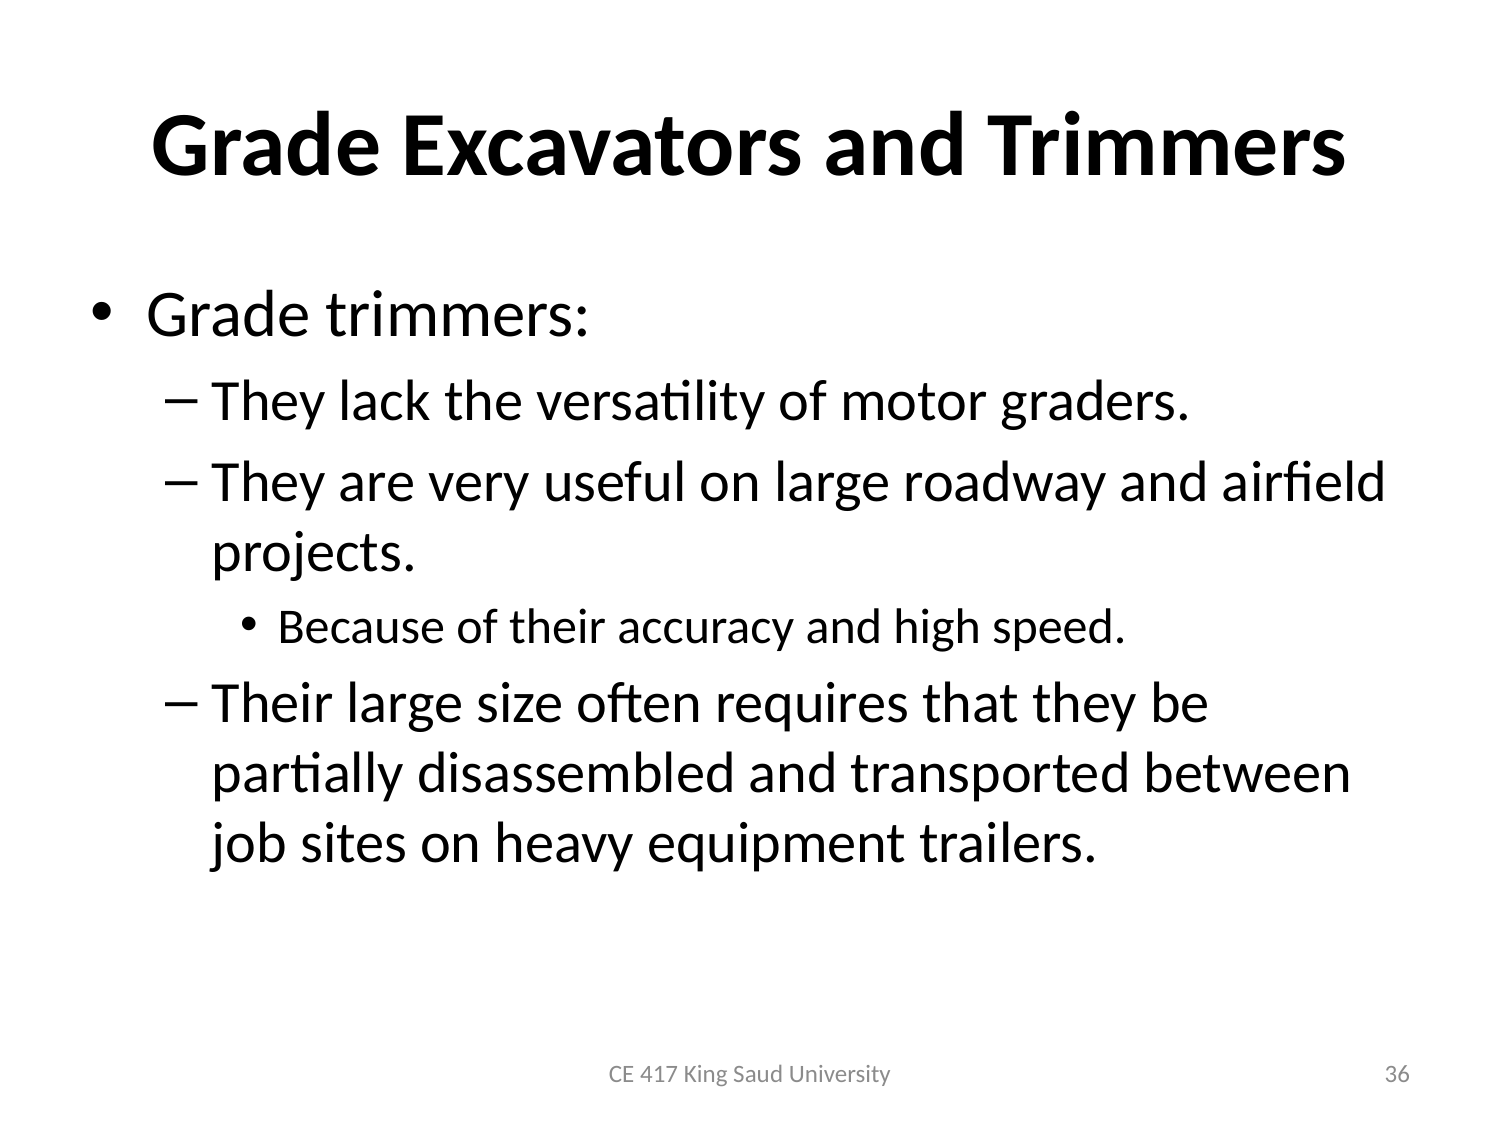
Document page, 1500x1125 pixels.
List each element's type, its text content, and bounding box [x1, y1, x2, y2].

list Grade trimmers: They lack the versatility of motor graders. They are very useful on large roadway and airfield projects. Because of their accuracy and high speed. Their large size often requires that they be partially disassembled and transported between job sites on heavy equipment trailers. [75, 262, 1425, 1005]
footer CE 417 King Saud University [512, 1042, 988, 1103]
title Grade Excavators and Trimmers [75, 45, 1425, 233]
slide_number 36 [1074, 1042, 1425, 1103]
